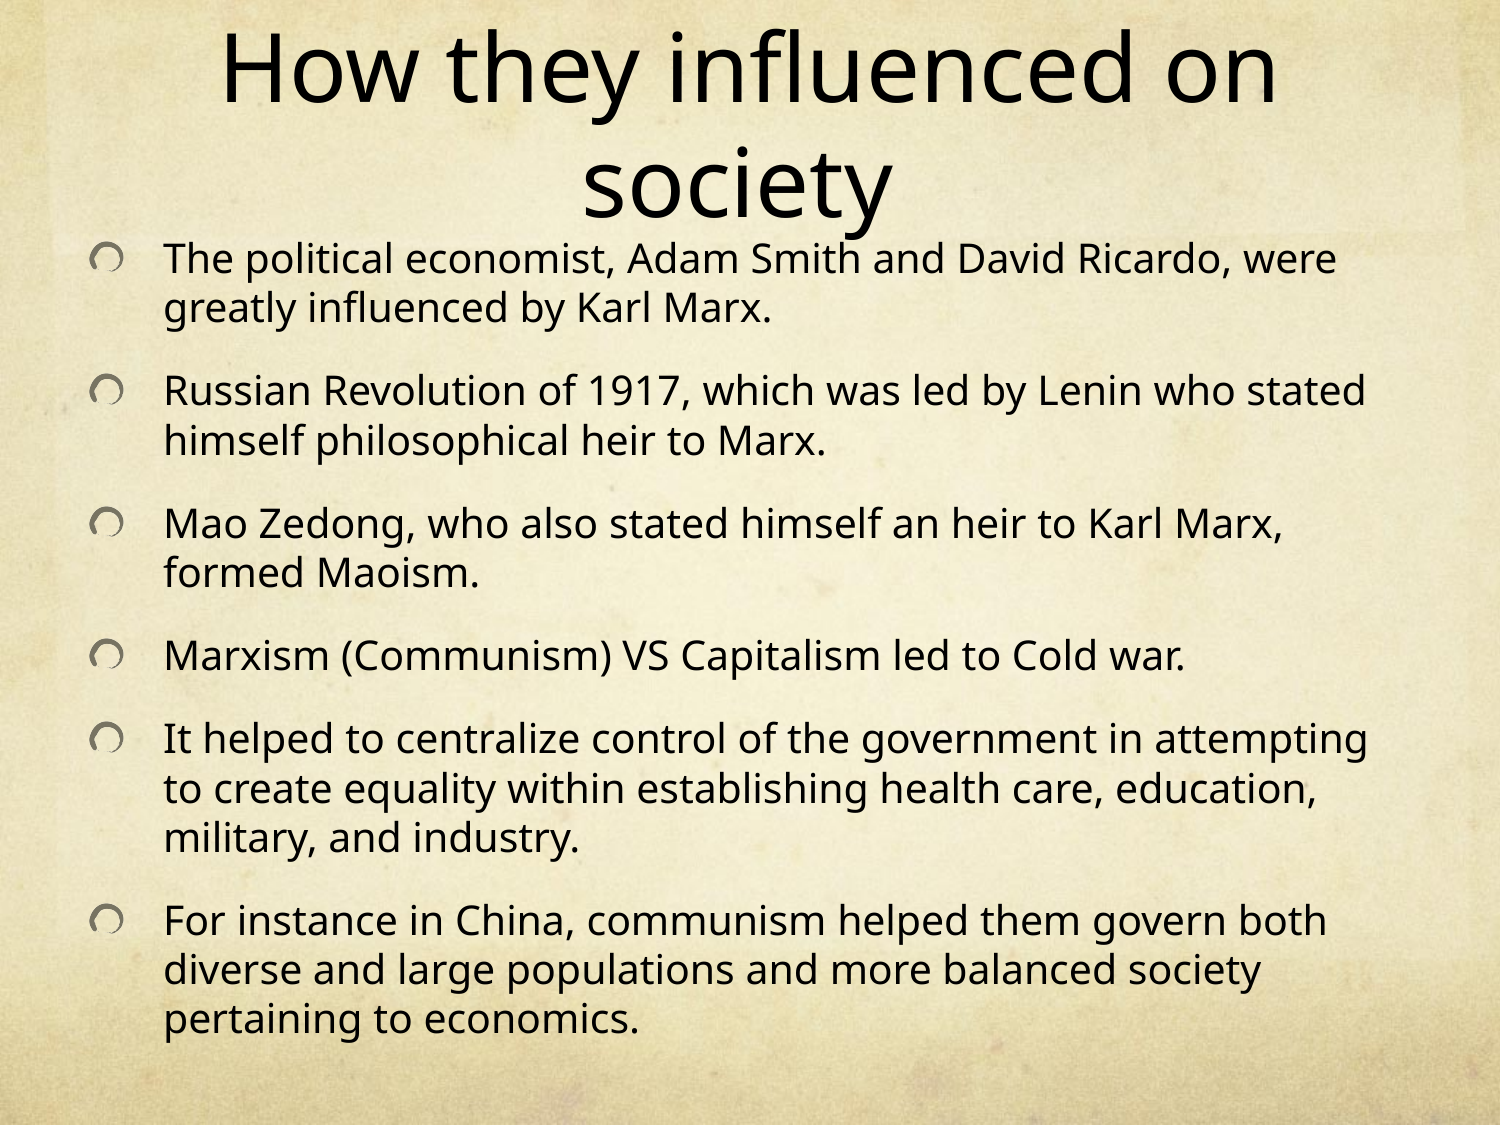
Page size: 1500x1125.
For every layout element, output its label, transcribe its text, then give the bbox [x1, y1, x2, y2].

list The political economist, Adam Smith and David Ricardo, were greatly influenced by Karl Marx. Russian Revolution of 1917, which was led by Lenin who stated himself philosophical heir to Marx. Mao Zedong, who also stated himself an heir to Karl Marx, formed Maoism. Marxism (Communism) VS Capitalism led to Cold war. It helped to centralize control of the government in attempting to create equality within establishing health care, education, military, and industry. For instance in China, communism helped them govern both diverse and large populations and more balanced society pertaining to economics. [74, 224, 1413, 1050]
picture [0, 0, 1500, 1125]
title How they influenced on society [150, 50, 1350, 193]
